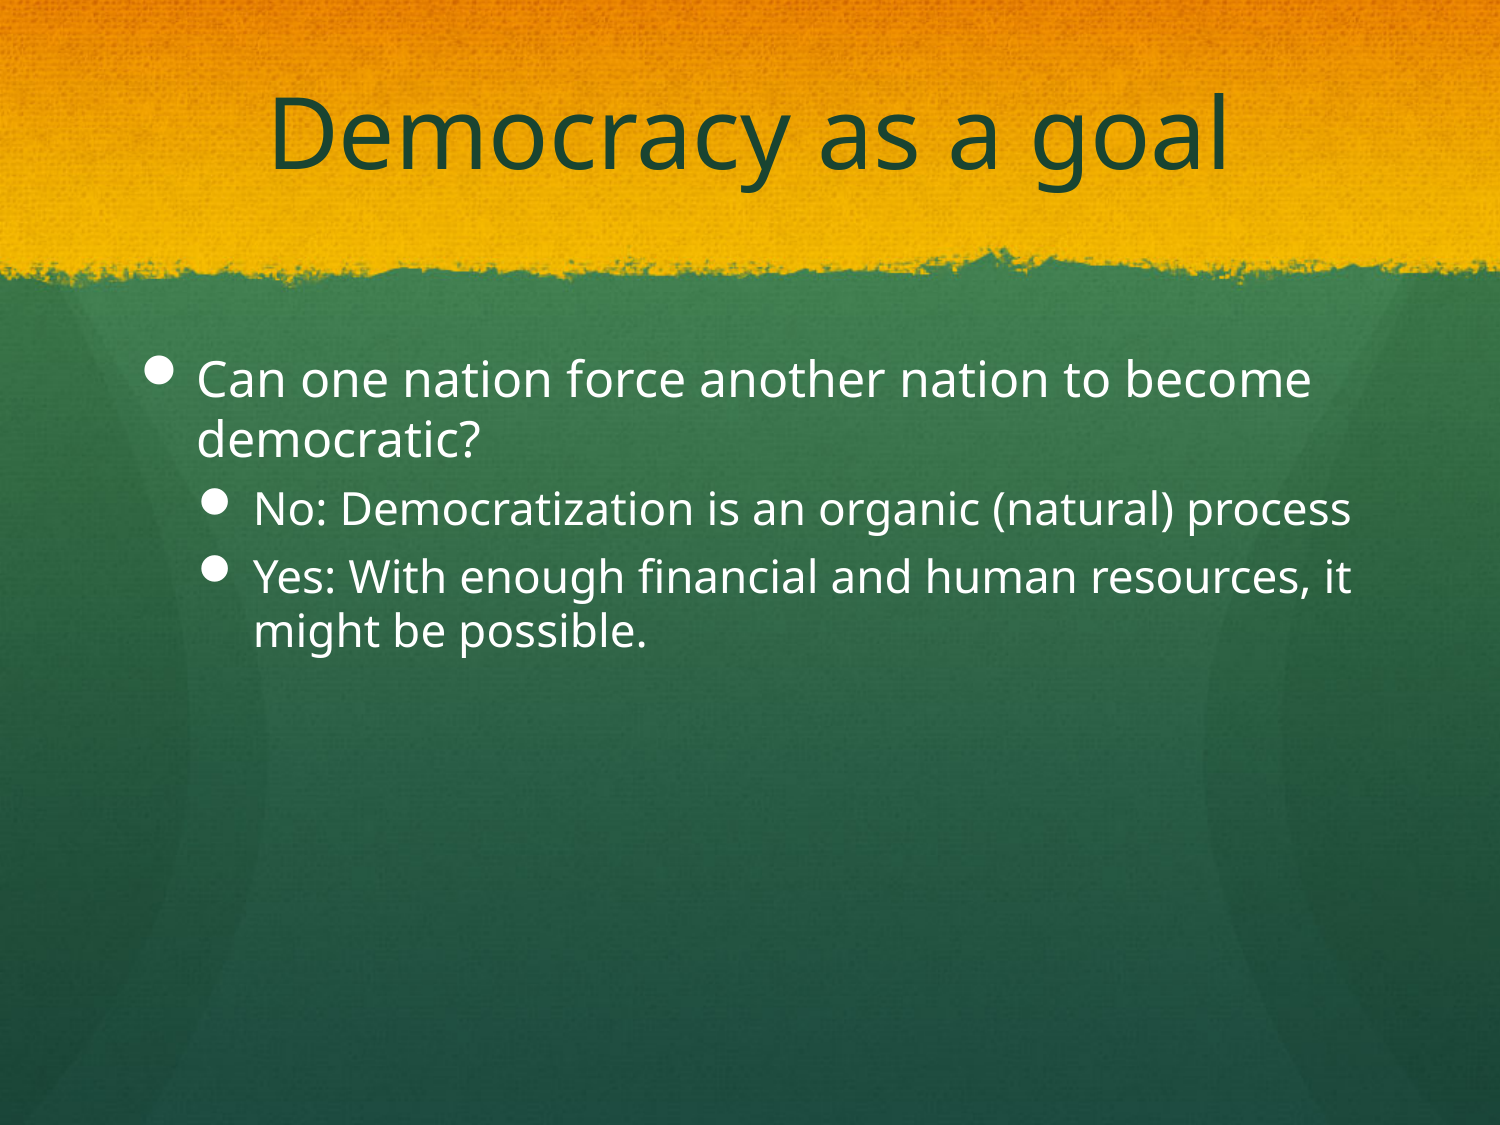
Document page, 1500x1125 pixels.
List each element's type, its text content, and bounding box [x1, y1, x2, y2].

picture [0, 0, 1500, 1125]
title Democracy as a goal [125, 13, 1375, 246]
list Can one nation force another nation to become democratic? No: Democratization is an organic (natural) process Yes: With enough financial and human resources, it might be possible. [125, 339, 1375, 1026]
